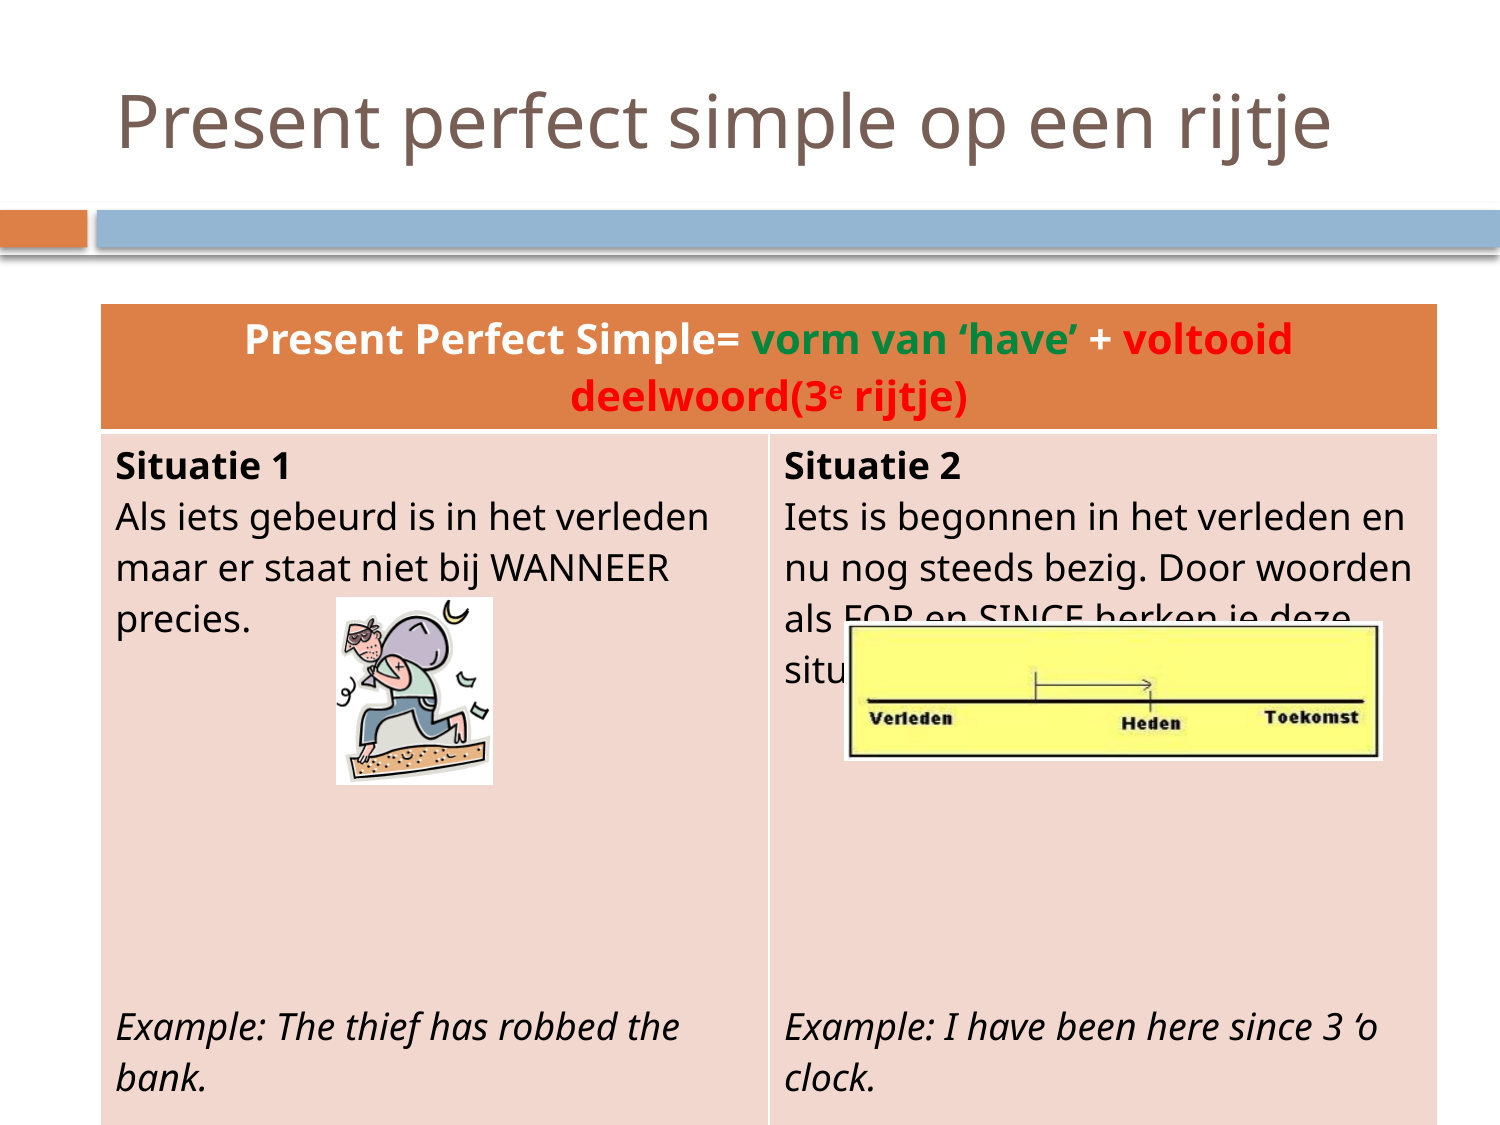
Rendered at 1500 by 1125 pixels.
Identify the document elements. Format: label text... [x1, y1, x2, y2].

picture [844, 621, 1384, 762]
table_cell Situatie 2 Iets is begonnen in het verleden en nu nog steeds bezig. Door woorden als FOR en SINCE herken je deze situatie. Example: I have been here since 3 ‘o clock. [770, 434, 1437, 1125]
picture [336, 597, 493, 786]
table_cell Situatie 1 Als iets gebeurd is in het verleden maar er staat niet bij WANNEER precies. Example: The thief has robbed the bank. [101, 434, 768, 1125]
table_header Present Perfect Simple= vorm van ‘have’ + voltooid deelwoord(3e rijtje) [101, 304, 1437, 429]
title Present perfect simple op een rijtje [100, 37, 1438, 200]
